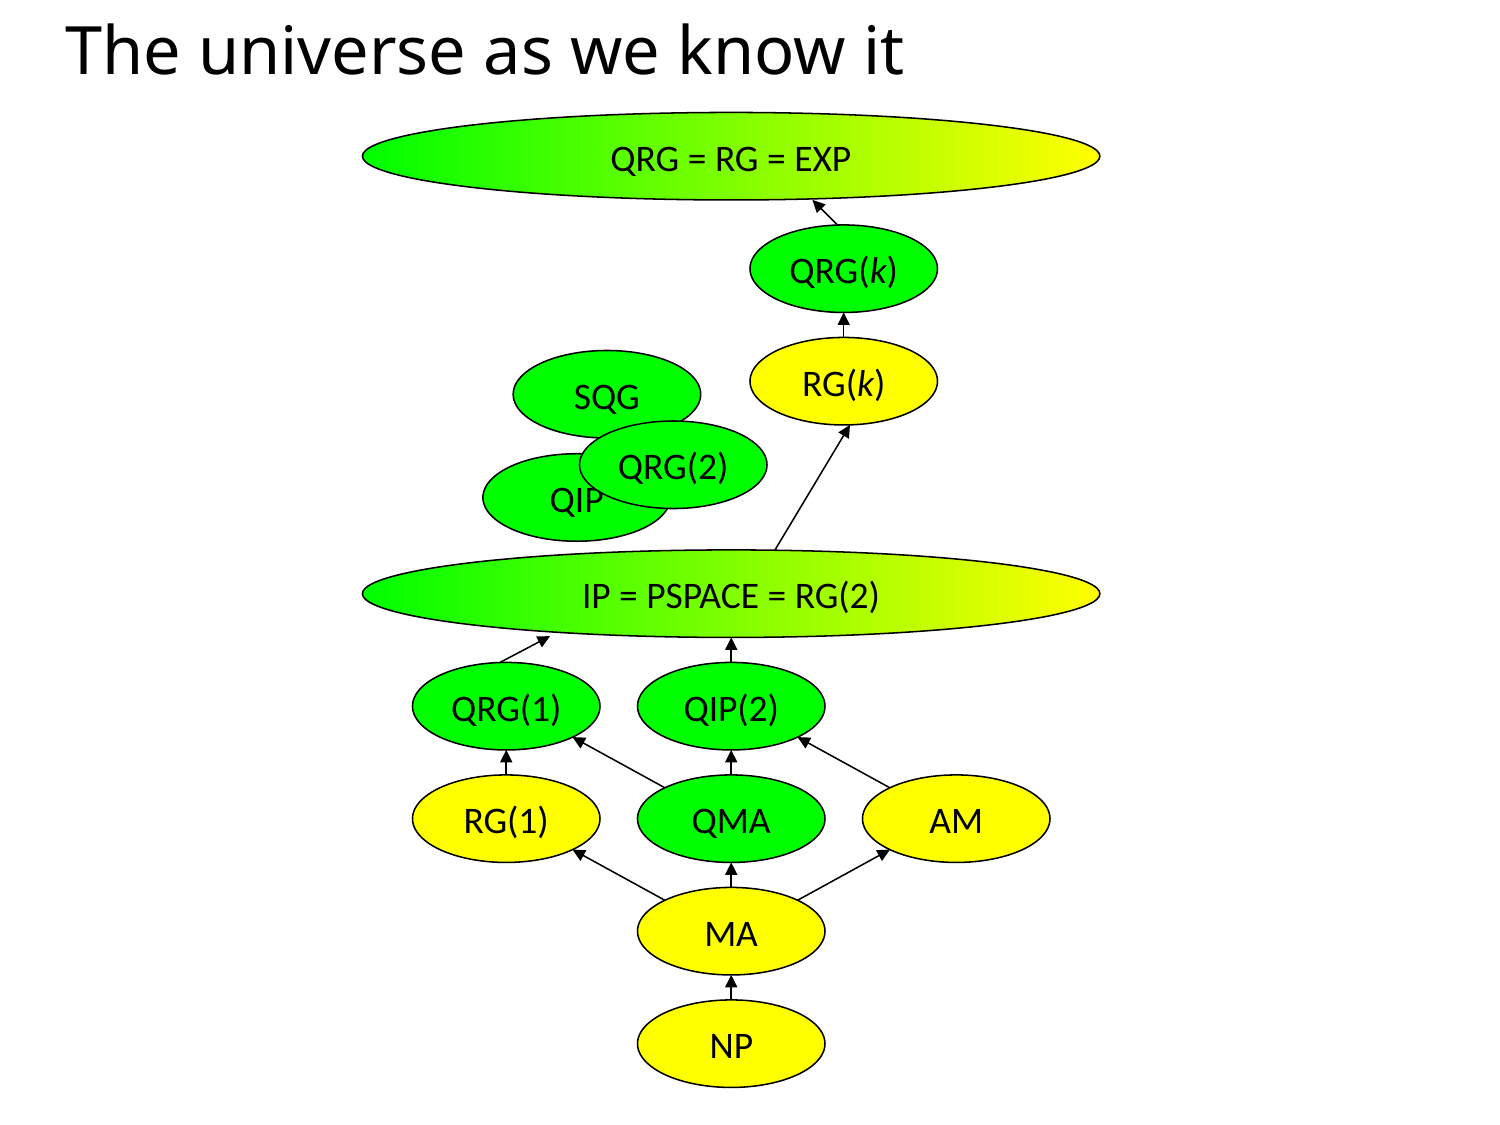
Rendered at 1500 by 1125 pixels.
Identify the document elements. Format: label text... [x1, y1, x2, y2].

text_box IP = PSPACE = RG(2) [362, 549, 1100, 638]
text_box QRG(2) [579, 421, 768, 509]
text_box [812, 199, 838, 226]
text_box [774, 424, 850, 551]
text_box QRG(1) [412, 662, 601, 750]
text_box NP [637, 999, 826, 1088]
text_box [797, 849, 891, 901]
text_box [572, 849, 666, 901]
text_box QIP [482, 453, 668, 542]
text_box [572, 736, 666, 788]
text_box AM [862, 774, 1051, 863]
text_box RG(k) [750, 337, 938, 425]
text_box QRG = RG = EXP [362, 112, 1100, 200]
text_box RG(1) [412, 774, 601, 863]
text_box MA [637, 887, 826, 975]
text_box [499, 636, 550, 663]
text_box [797, 736, 891, 788]
text_box QMA [637, 774, 826, 863]
title The universe as we know it [50, 0, 1463, 175]
text_box SQG [513, 350, 701, 438]
text_box QRG(k) [750, 224, 938, 313]
text_box QIP(2) [637, 662, 826, 750]
